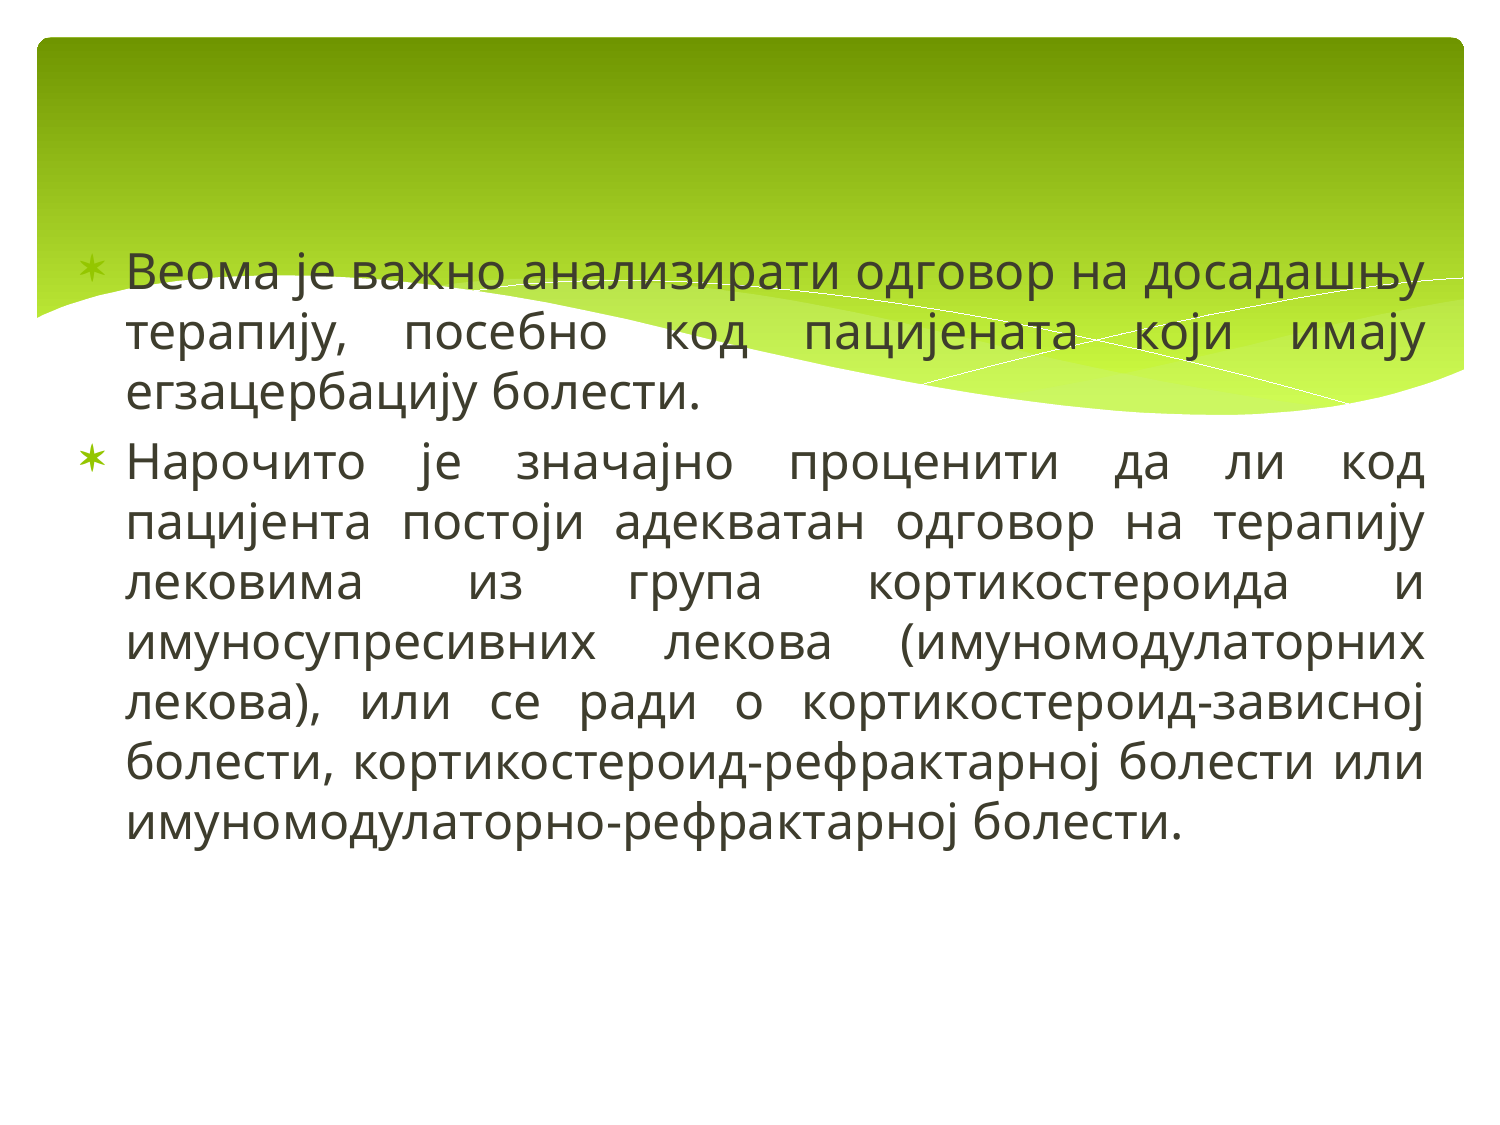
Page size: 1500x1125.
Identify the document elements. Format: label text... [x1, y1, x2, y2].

list Веома је важно анализирати одговор на досадашњу терапију, посебно код пацијената који имају егзацербацију болести. Нарочито је значајно проценити да ли код пацијента постоји адекватан одговор на терапију лековима из група кортикостероида и имуносупресивних лекова (имуномодулаторних лекова), или се ради о кортикостероид-зависној болести, кортикостероид-рефрактарној болести или имуномодулаторно-рефрактарној болести. [64, 231, 1442, 1053]
